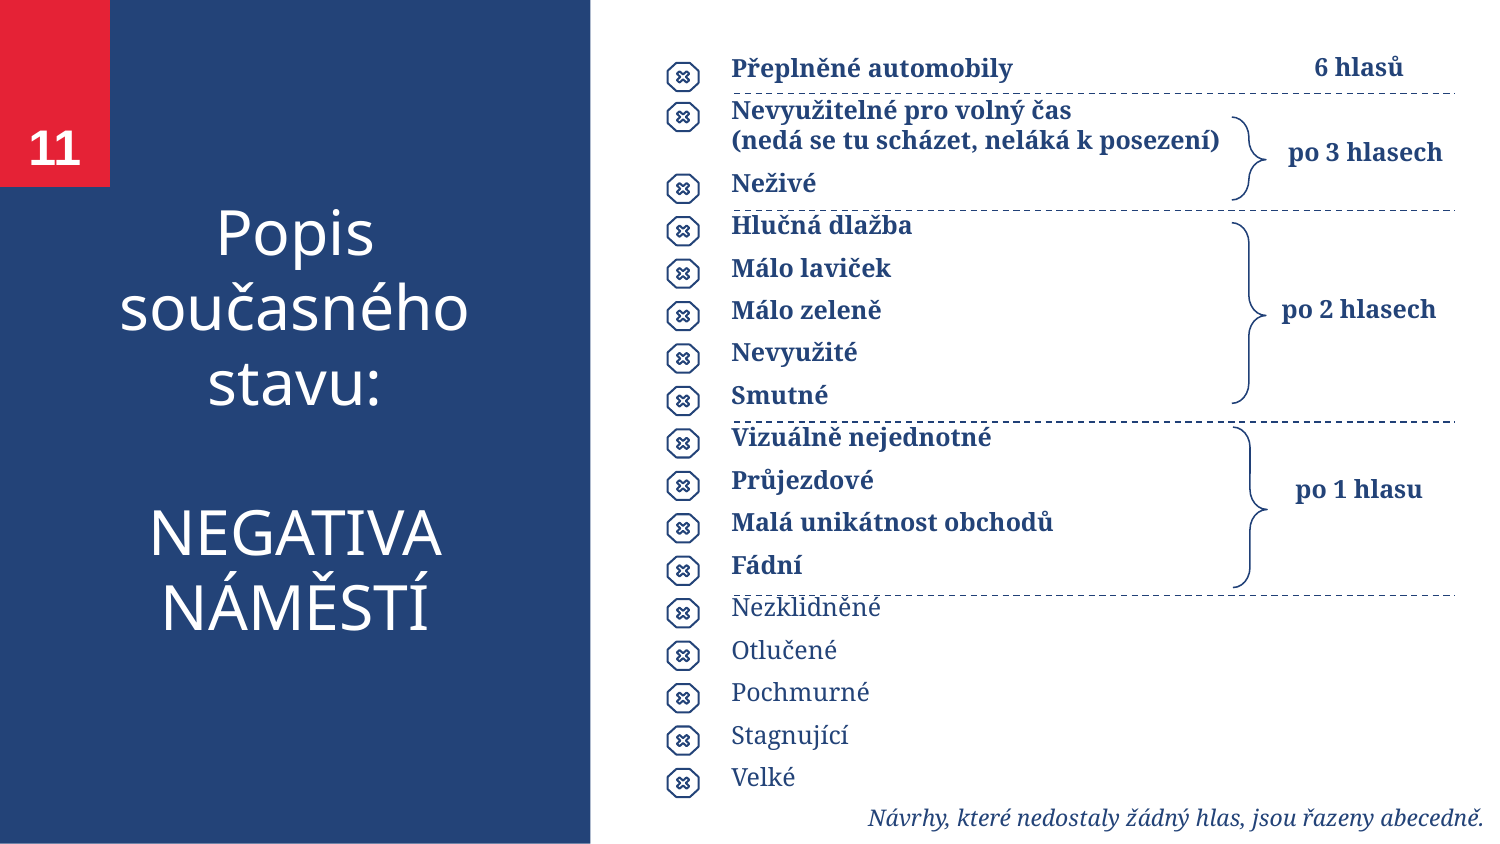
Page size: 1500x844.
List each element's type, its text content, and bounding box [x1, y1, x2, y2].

text_box Popis současného stavu: NEGATIVA NÁMĚSTÍ [29, 185, 561, 651]
text_box Návrhy, které nedostaly žádný hlas, jsou řazeny abecedně. [706, 795, 1500, 838]
text_box [0, 0, 591, 844]
text_box [1231, 116, 1267, 201]
text_box 6 hlasů po 3 hlasech po 2 hlasech po 1 hlasu [1248, 43, 1471, 638]
text_box Přeplněné automobily Nevyužitelné pro volný čas (nedá se tu scházet, neláká k posezení) Neživé Hlučná dlažba Málo laviček Málo zeleně Nevyužité Smutné Vizuálně nejednotné Průjezdové Malá unikátnost obchodů Fádní Nezklidněné Otlučené Pochmurné Stagnující Velké [716, 44, 1307, 795]
slide_number 11 [0, 0, 110, 187]
text_box [1231, 221, 1267, 405]
text_box [1232, 431, 1268, 589]
